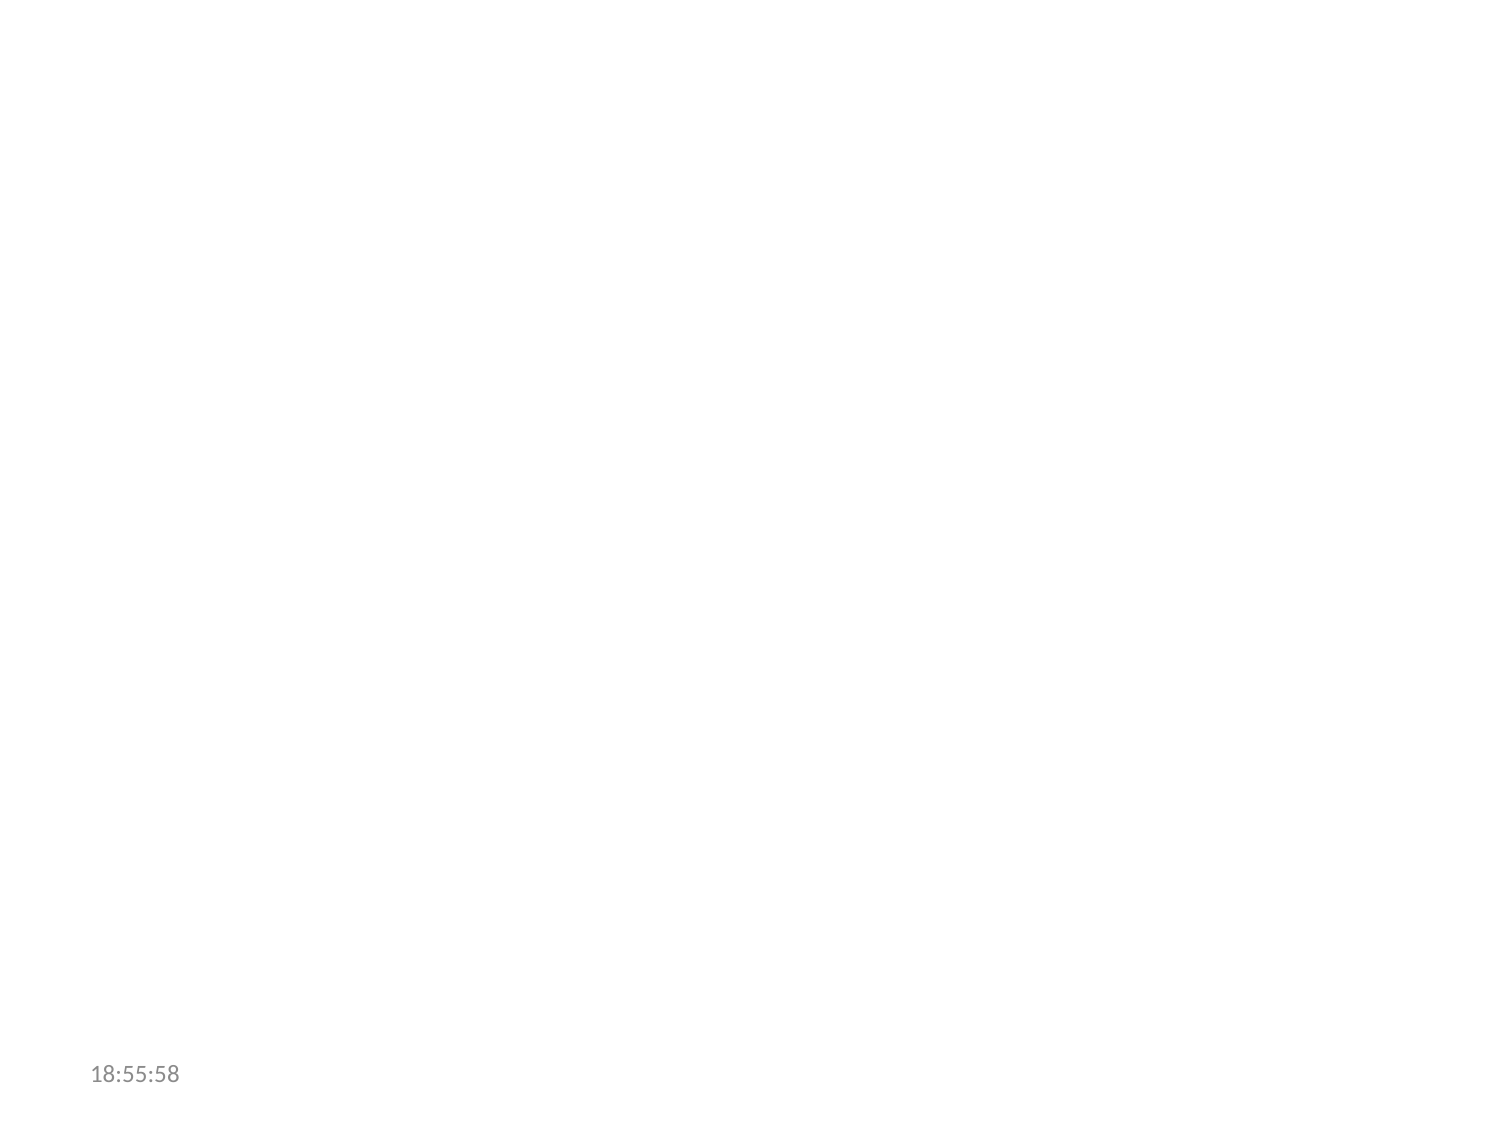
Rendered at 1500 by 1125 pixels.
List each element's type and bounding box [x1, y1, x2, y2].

slide_number [75, 1042, 425, 1103]
